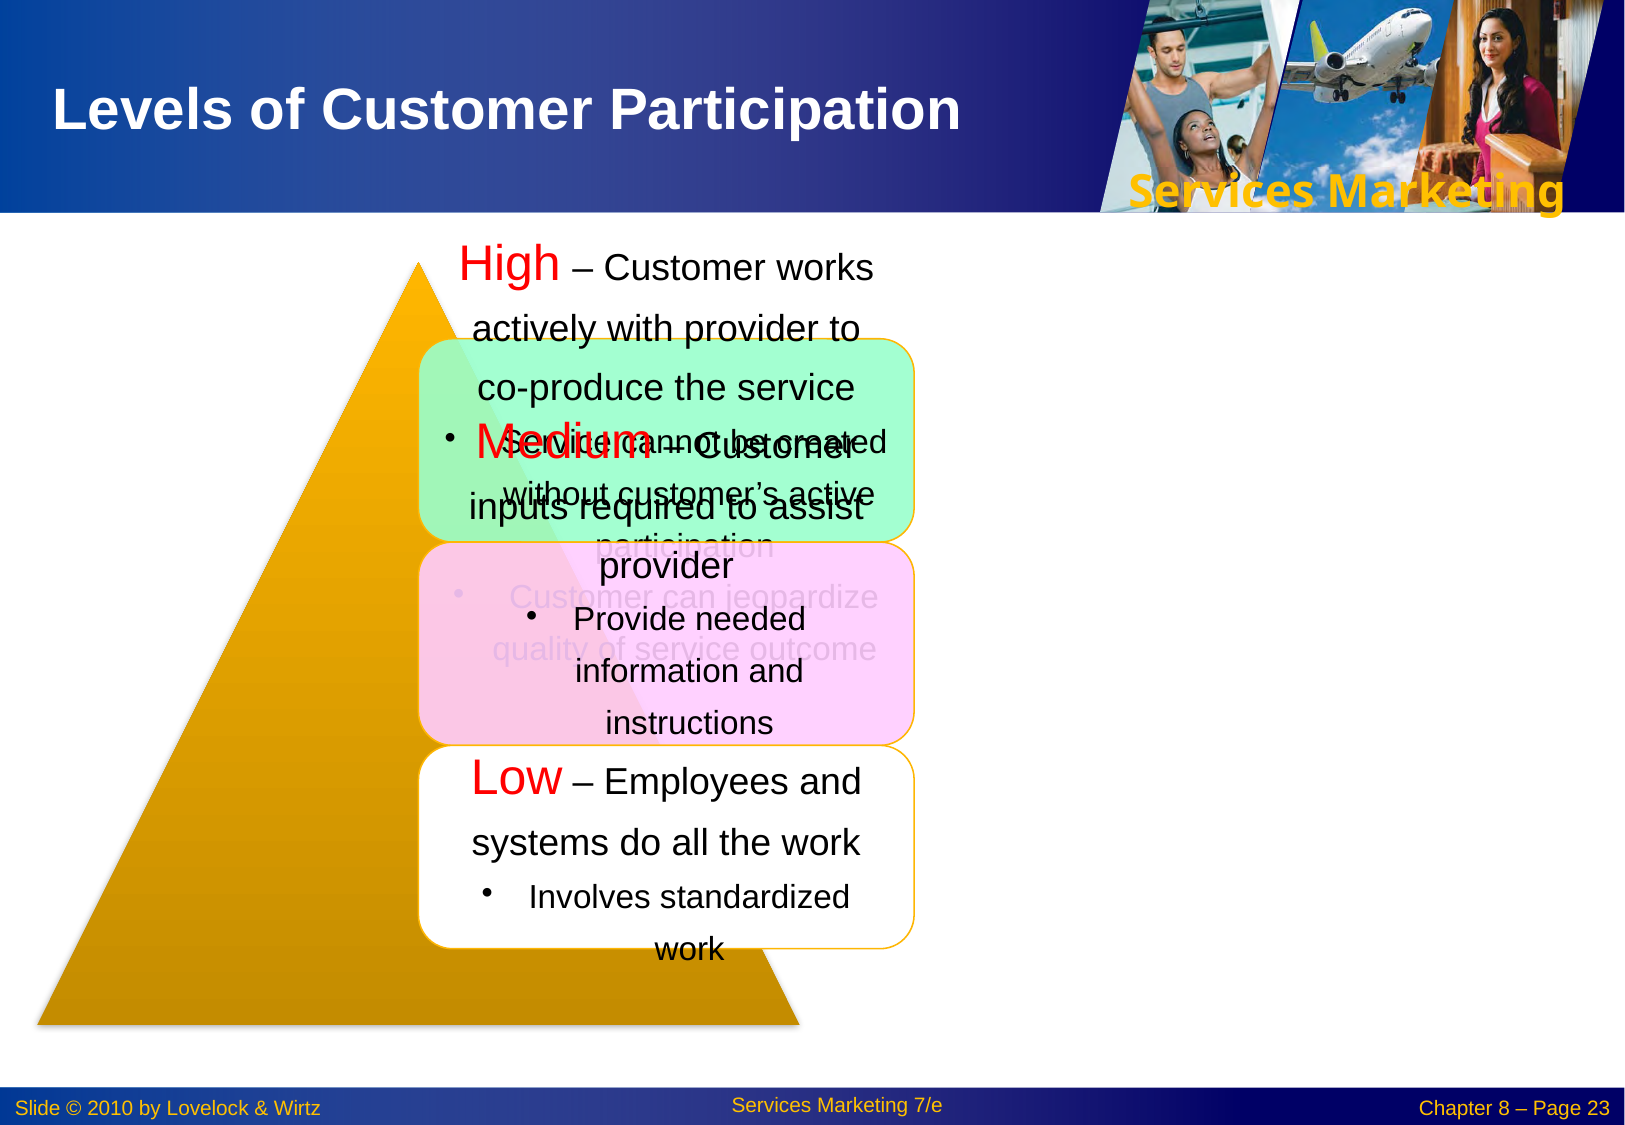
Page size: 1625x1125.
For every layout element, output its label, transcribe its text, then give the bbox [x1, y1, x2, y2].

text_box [36, 262, 1588, 1026]
picture [1162, 186, 1172, 192]
picture [1546, 187, 1556, 202]
picture [1100, 0, 1604, 213]
title Levels of Customer Participation [36, 37, 1088, 176]
